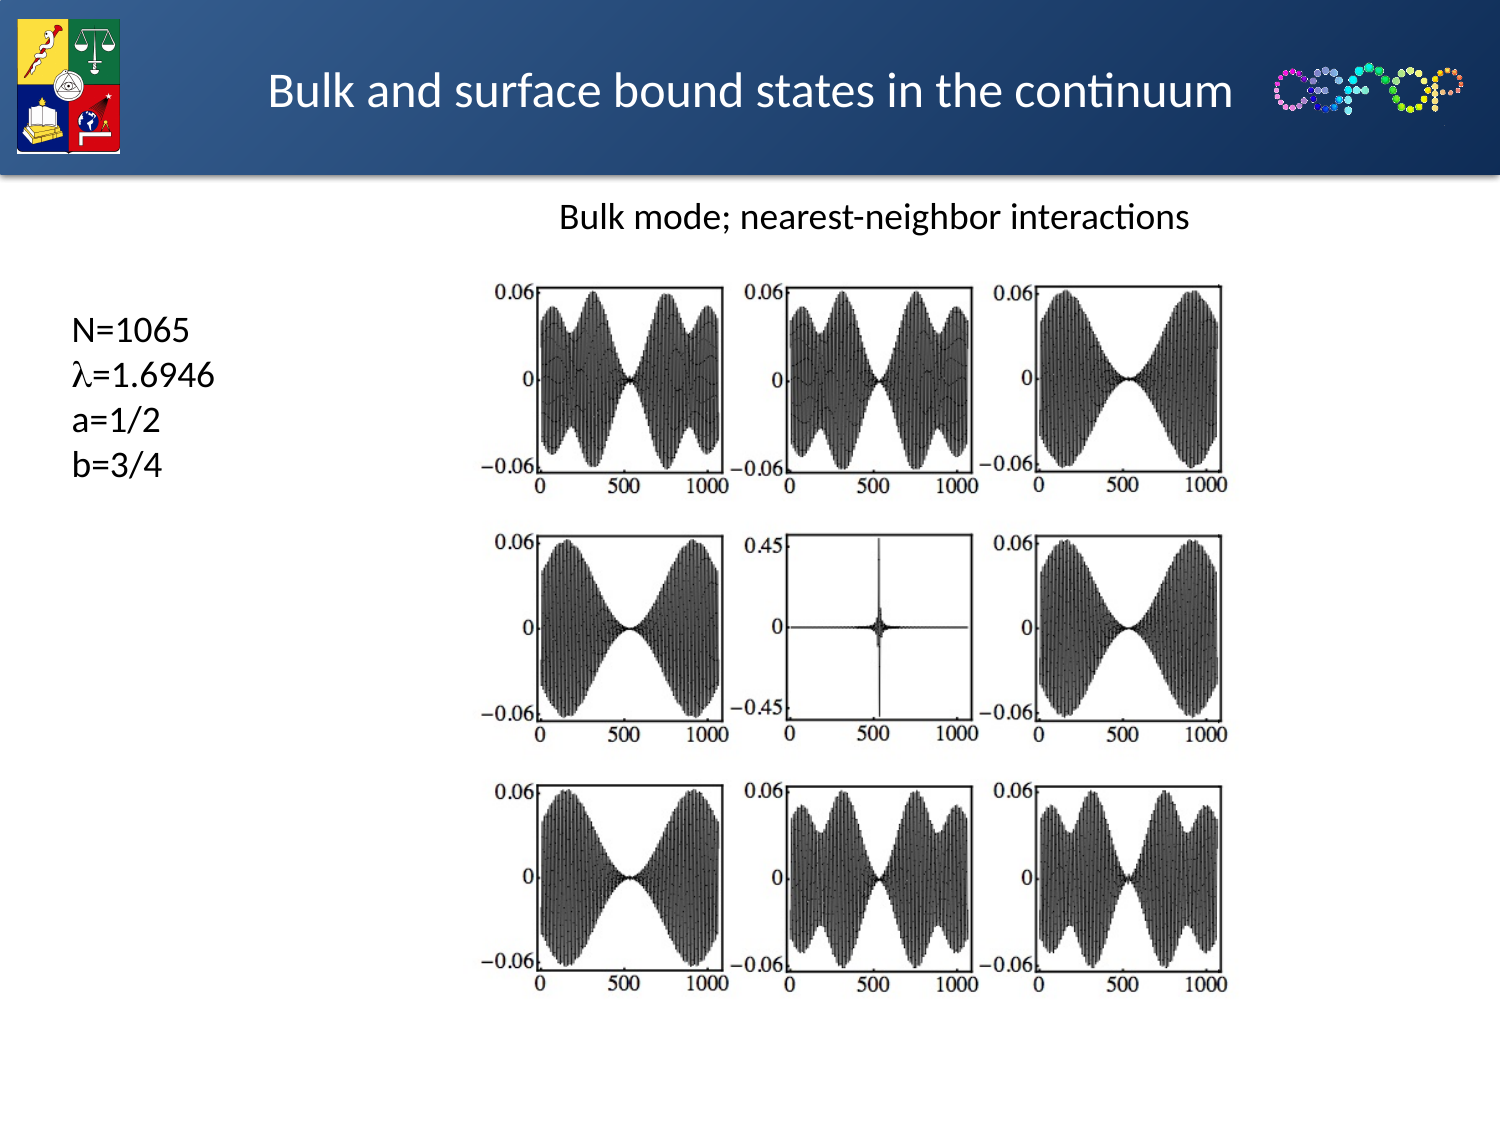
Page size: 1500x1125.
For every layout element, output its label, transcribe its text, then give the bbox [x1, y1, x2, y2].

text_box Bulk mode; nearest-neighbor interactions [544, 184, 1214, 245]
text_box N=1065 l=1.6946 a=1/2 b=3/4 [56, 297, 455, 492]
picture [1237, 24, 1500, 166]
picture [17, 18, 140, 160]
text_box Bulk and surface bound states in the continuum [0, 0, 1500, 176]
picture [462, 262, 1253, 1018]
